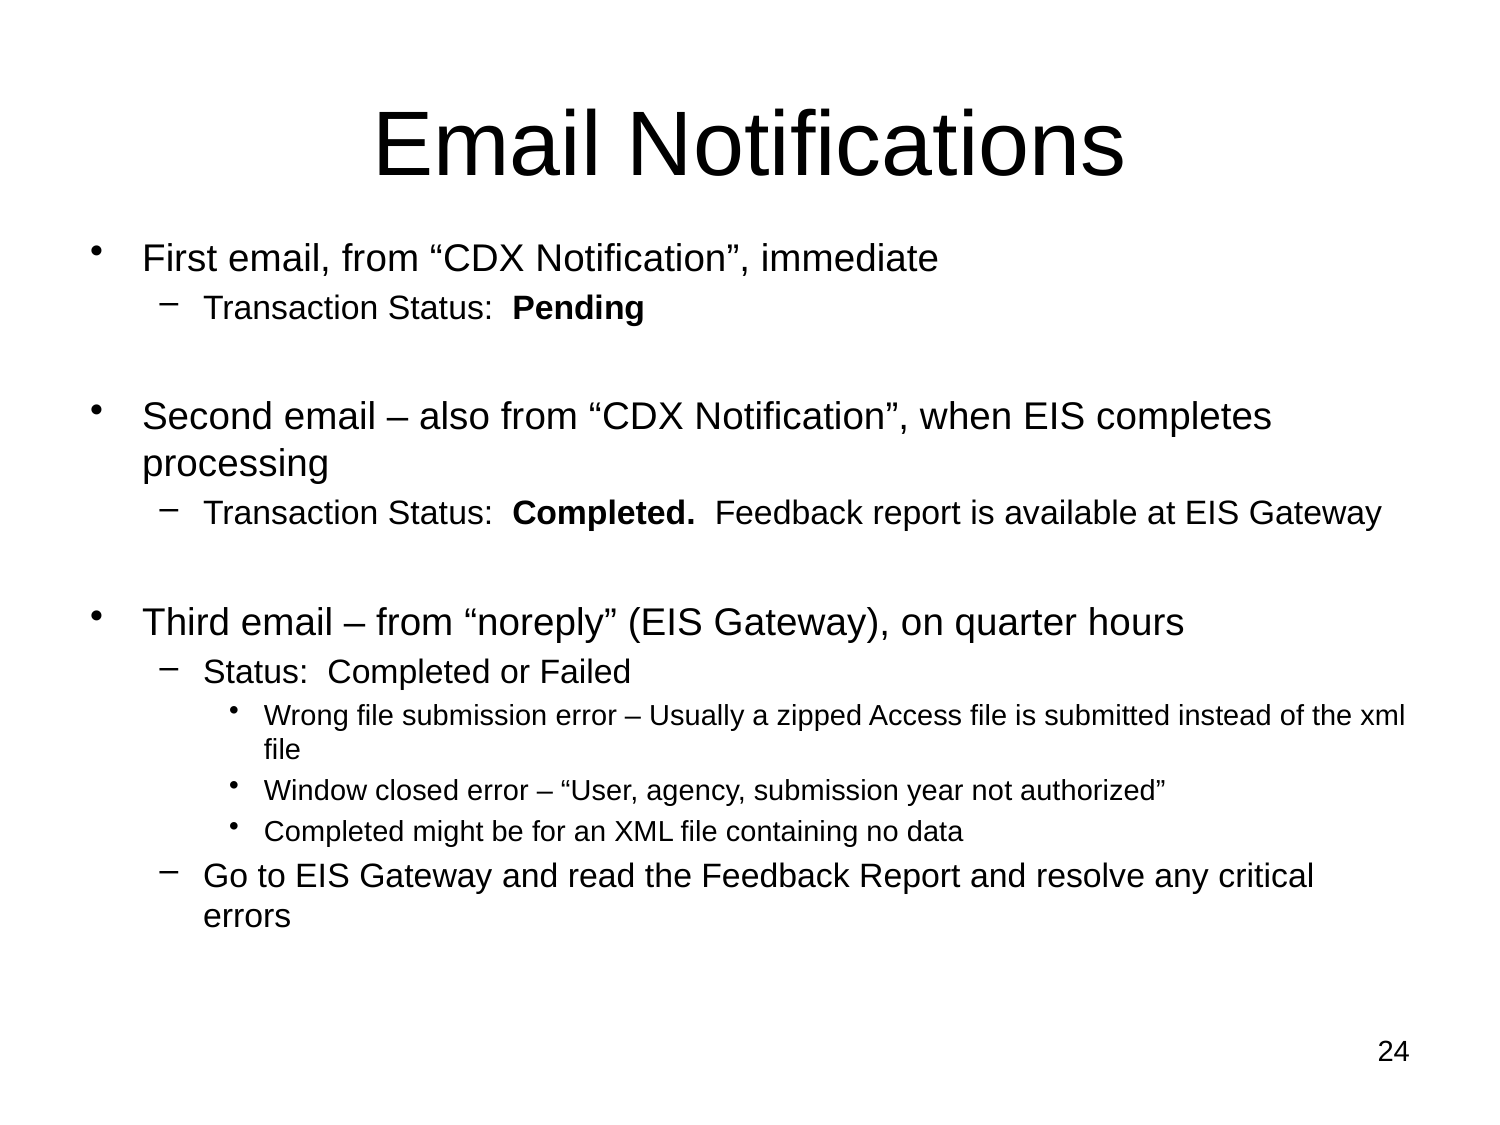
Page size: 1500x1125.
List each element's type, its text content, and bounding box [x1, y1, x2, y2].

title Email Notifications [74, 44, 1426, 224]
list First email, from “CDX Notification”, immediate Transaction Status: Pending Second email – also from “CDX Notification”, when EIS completes processing Transaction Status: Completed. Feedback report is available at EIS Gateway Third email – from “noreply” (EIS Gateway), on quarter hours Status: Completed or Failed Wrong file submission error – Usually a zipped Access file is submitted instead of the xml file Window closed error – “User, agency, submission year not authorized” Completed might be for an XML file containing no data Go to EIS Gateway and read the Feedback Report and resolve any critical errors [74, 224, 1426, 1125]
slide_number 24 [1074, 1024, 1426, 1103]
